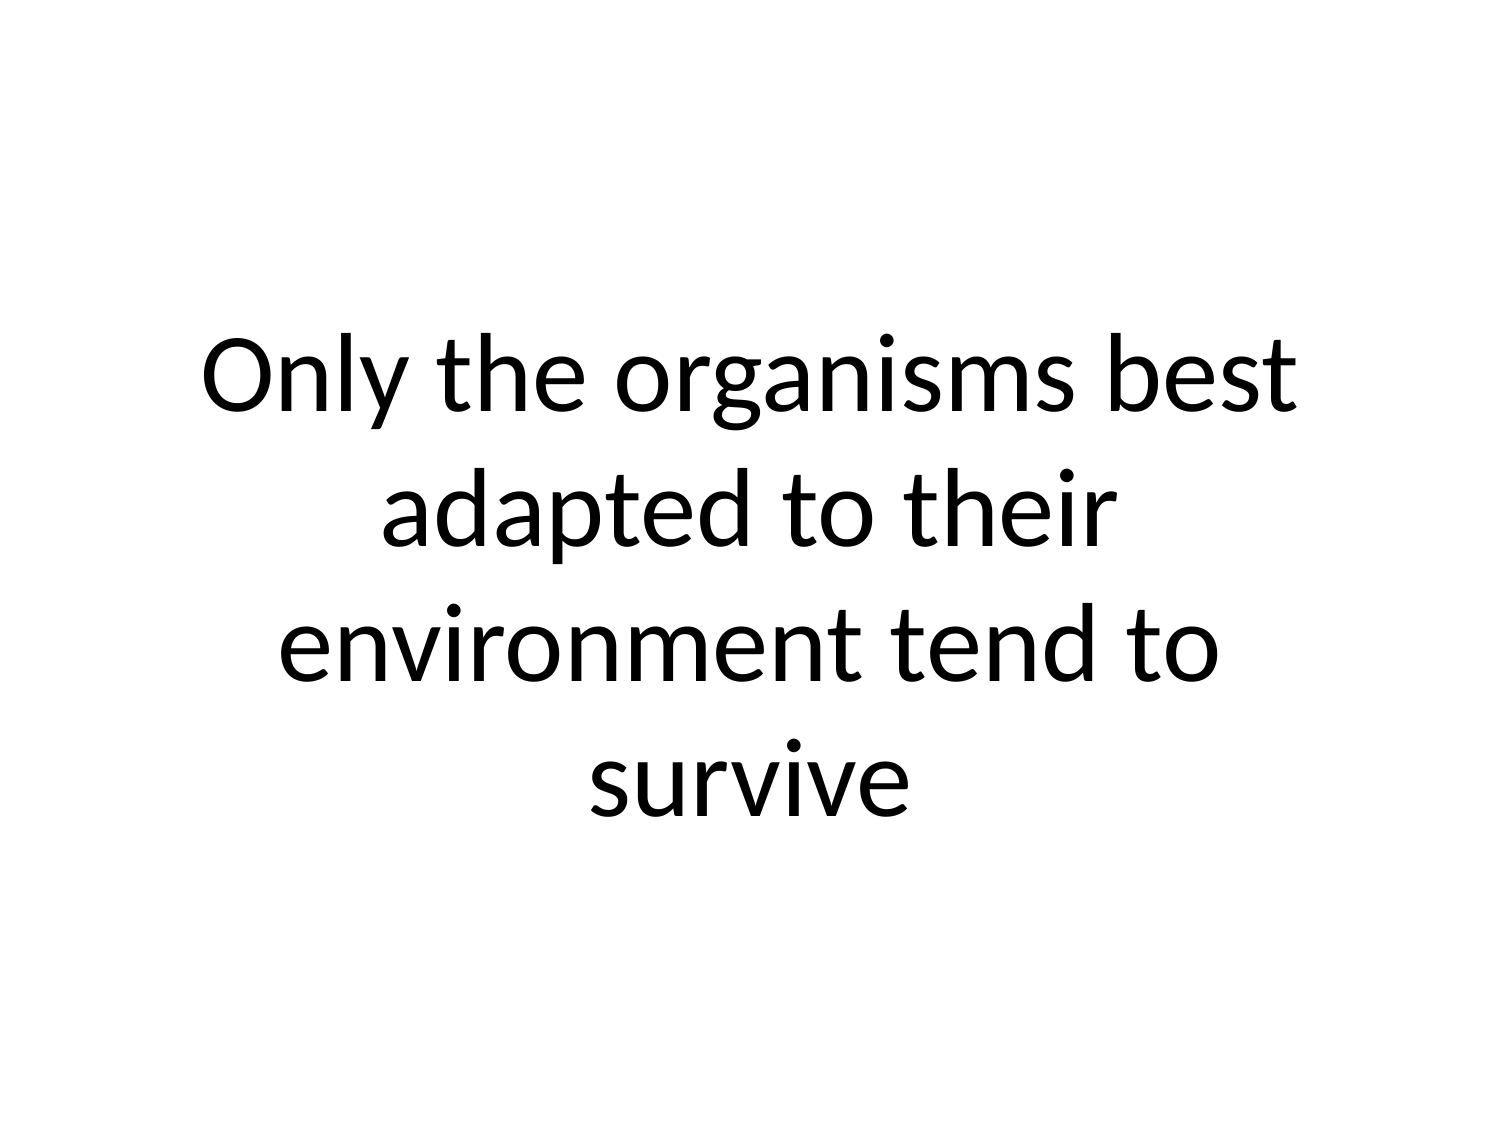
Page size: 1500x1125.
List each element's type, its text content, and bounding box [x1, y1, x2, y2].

title Only the organisms best adapted to their environment tend to survive [112, 50, 1388, 1088]
